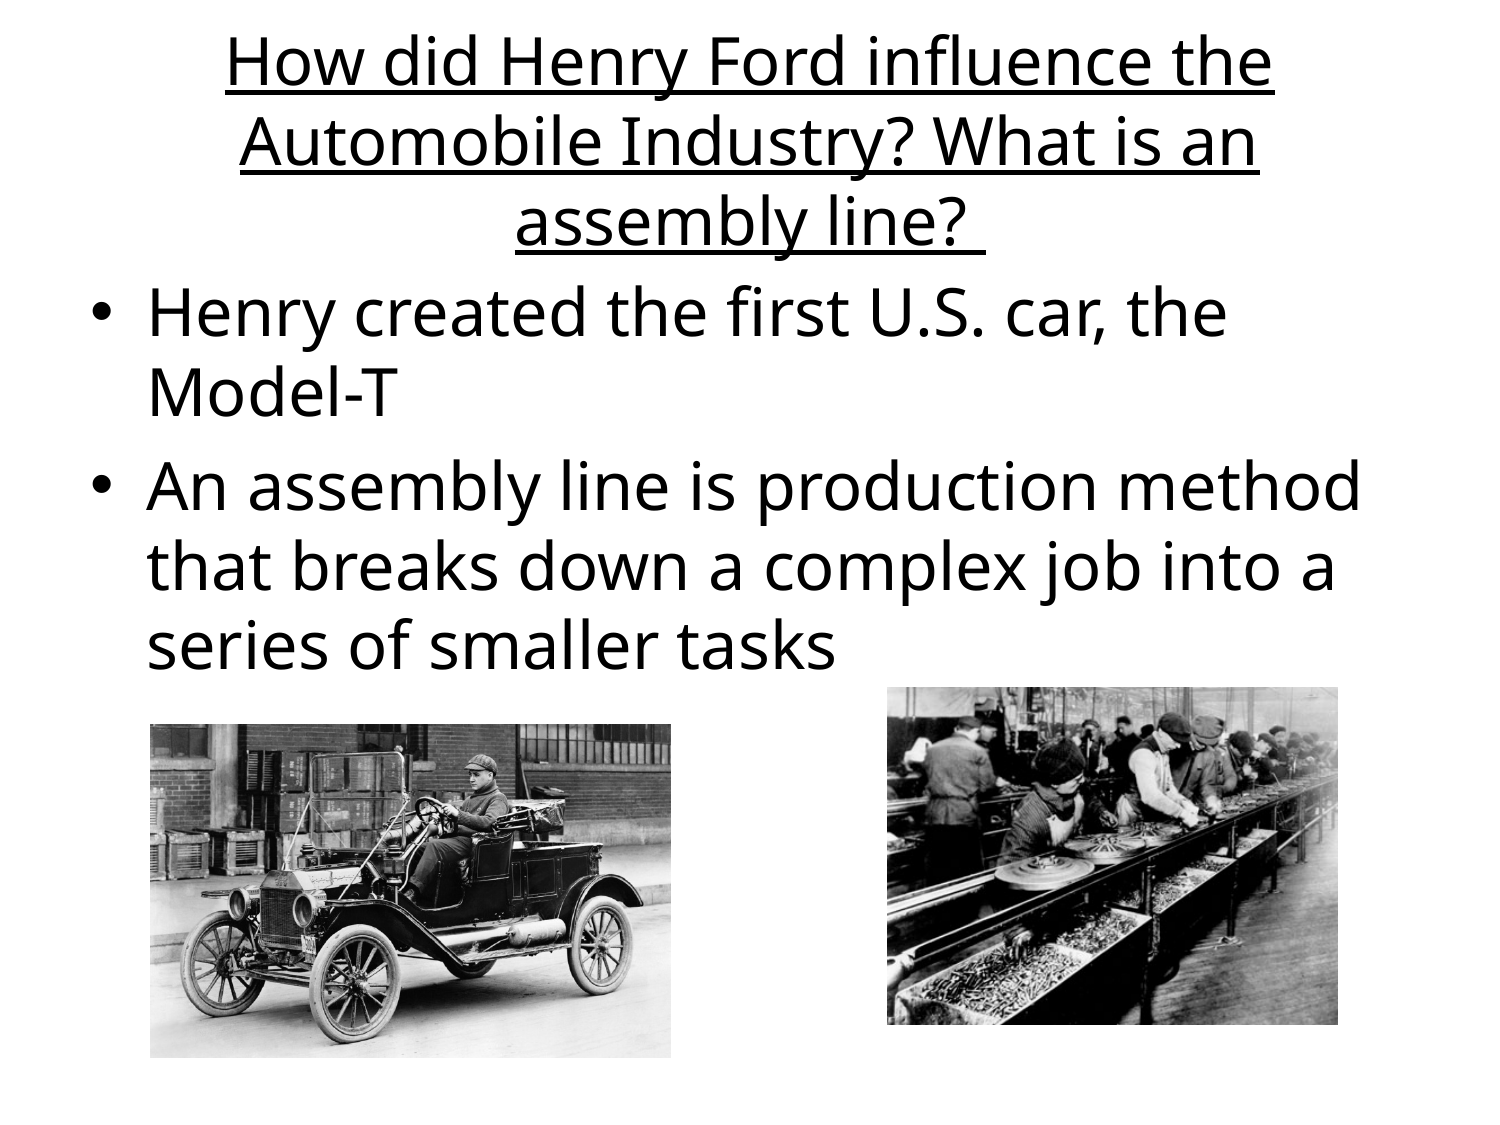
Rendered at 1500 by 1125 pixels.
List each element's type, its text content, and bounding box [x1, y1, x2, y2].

picture [149, 724, 671, 1059]
picture [887, 687, 1338, 1026]
title How did Henry Ford influence the Automobile Industry? What is an assembly line? [75, 45, 1425, 233]
list Henry created the first U.S. car, the Model-T An assembly line is production method that breaks down a complex job into a series of smaller tasks [75, 262, 1425, 1005]
